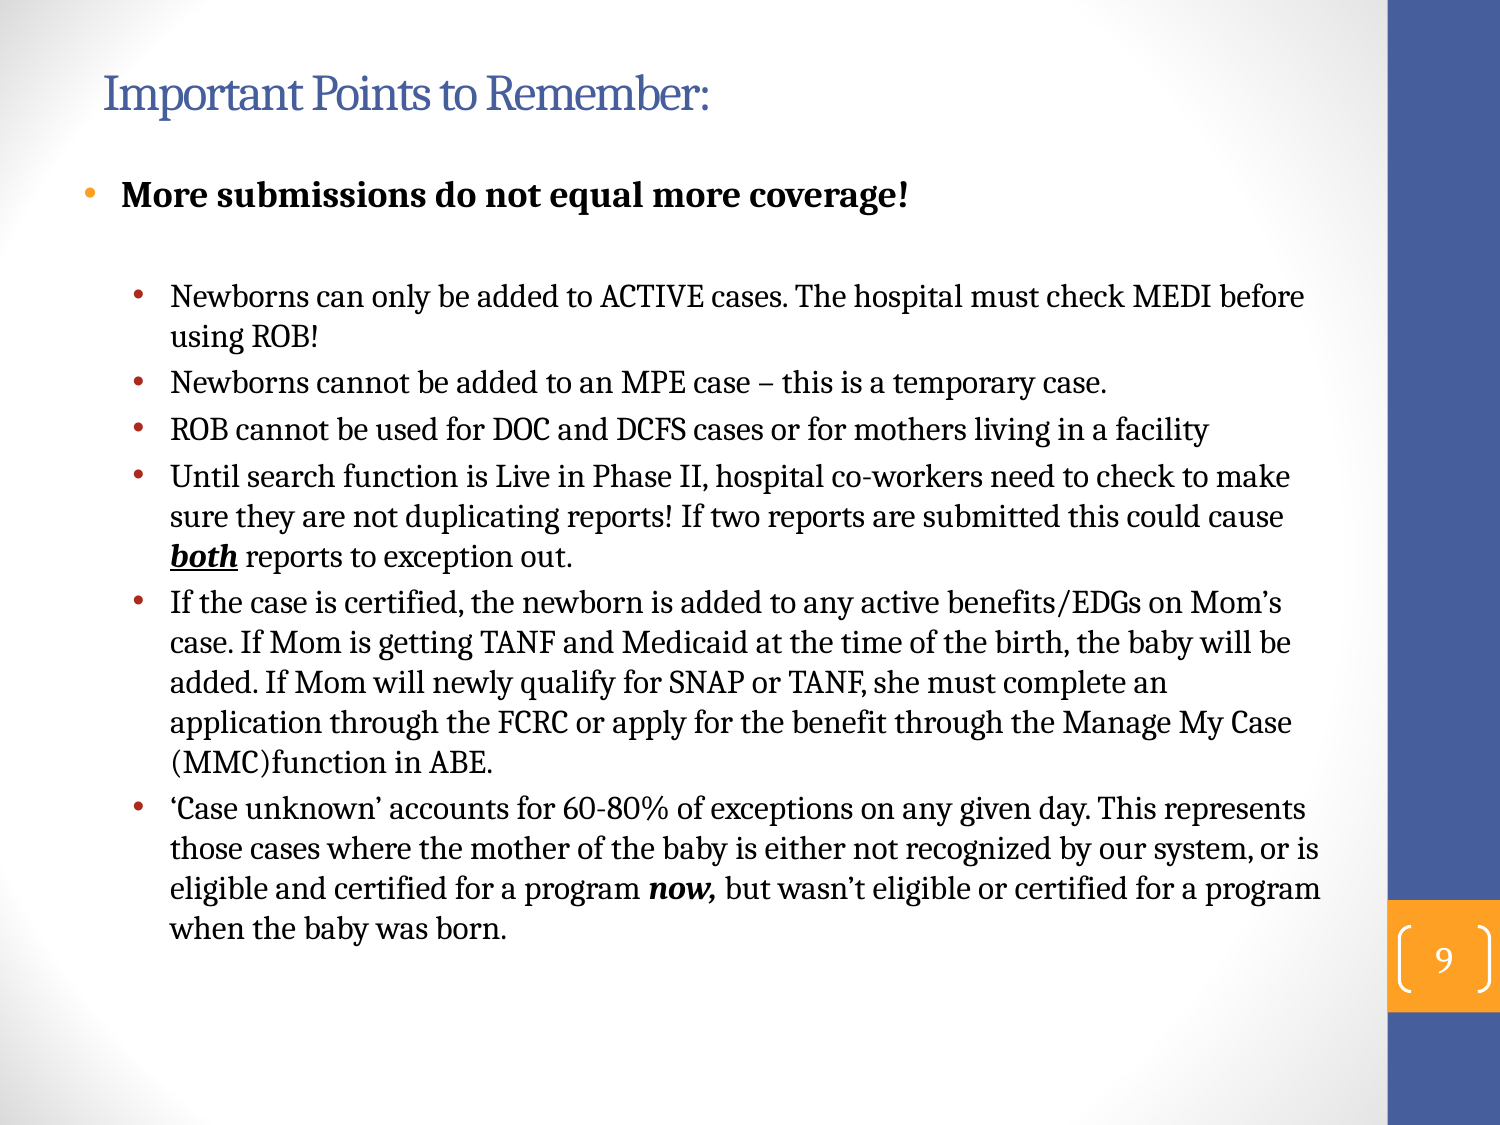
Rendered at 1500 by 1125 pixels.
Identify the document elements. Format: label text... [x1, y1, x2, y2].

title Important Points to Remember: [87, 50, 1325, 162]
list More submissions do not equal more coverage! Newborns can only be added to ACTIVE cases. The hospital must check MEDI before using ROB! Newborns cannot be added to an MPE case – this is a temporary case. ROB cannot be used for DOC and DCFS cases or for mothers living in a facility Until search function is Live in Phase II, hospital co-workers need to check to make sure they are not duplicating reports! If two reports are submitted this could cause both reports to exception out. If the case is certified, the newborn is added to any active benefits/EDGs on Mom’s case. If Mom is getting TANF and Medicaid at the time of the birth, the baby will be added. If Mom will newly qualify for SNAP or TANF, she must complete an application through the FCRC or apply for the benefit through the Manage My Case (MMC)function in ABE. ‘Case unknown’ accounts for 60-80% of exceptions on any given day. This represents those cases where the mother of the baby is either not recognized by our system, or is eligible and certified for a program now, but wasn’t eligible or certified for a program when the baby was born. [50, 162, 1338, 1050]
picture [0, 0, 1387, 1125]
slide_number 9 [1397, 924, 1492, 994]
